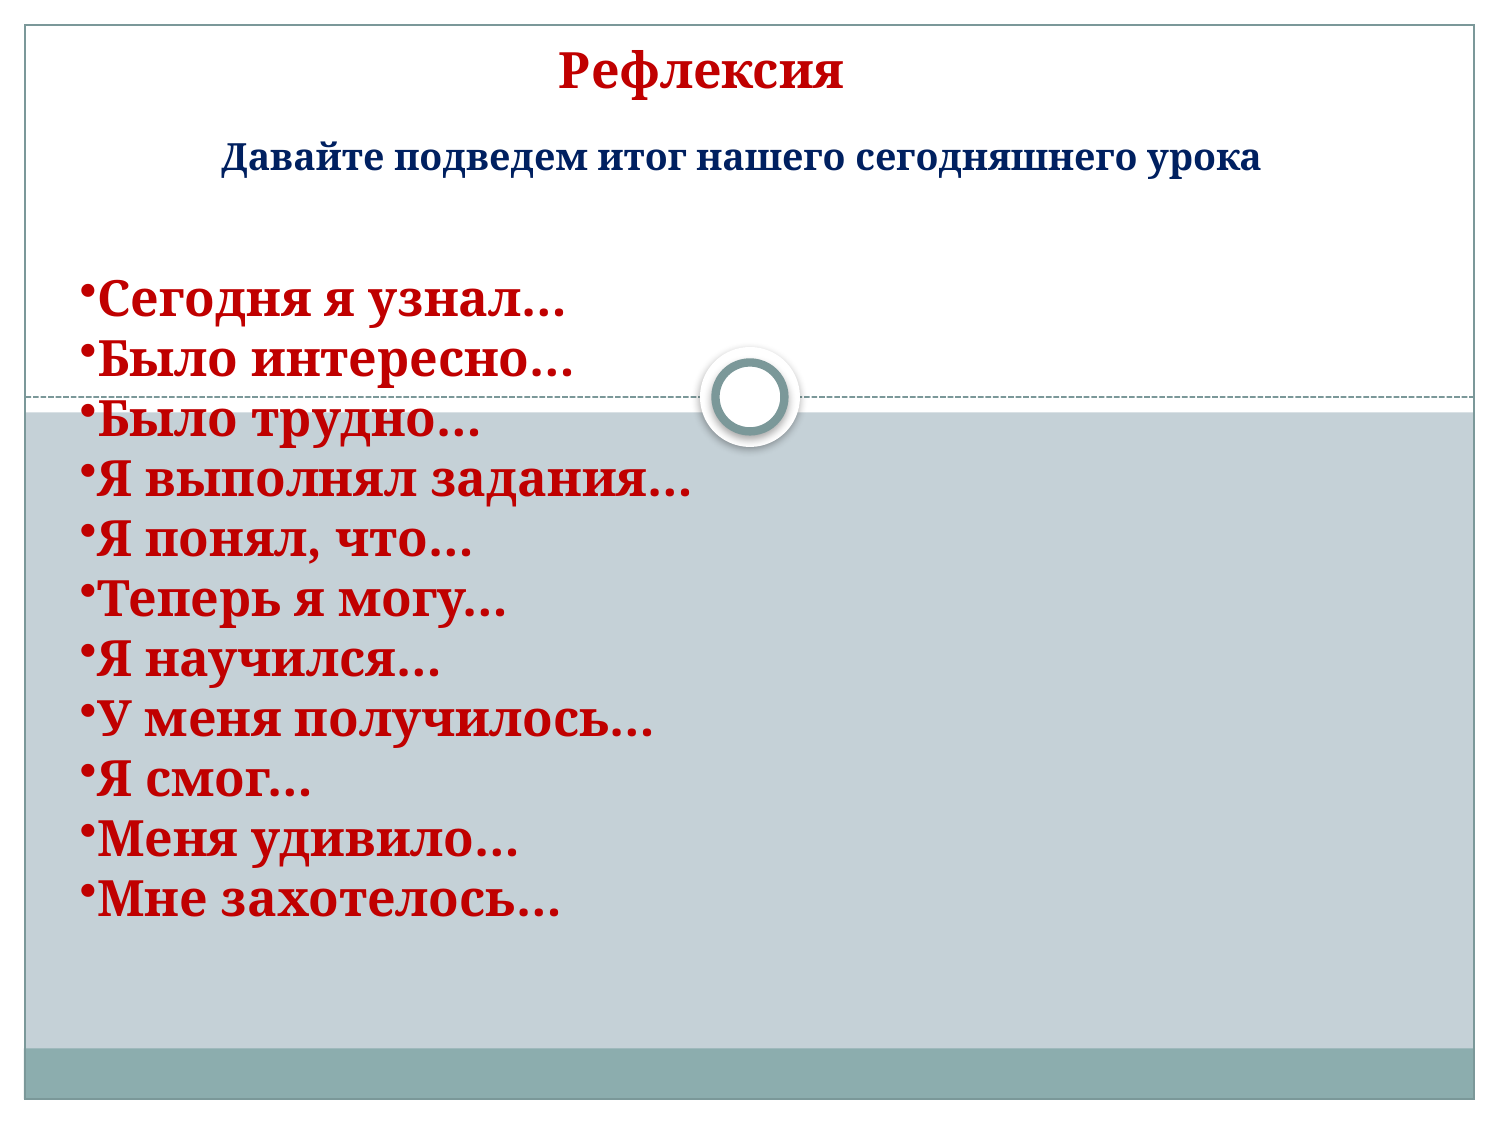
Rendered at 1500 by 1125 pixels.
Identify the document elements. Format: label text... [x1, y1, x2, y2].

text_box Сегодня я узнал… Было интересно… Было трудно… Я выполнял задания… Я понял, что… Теперь я могу… Я научился… У меня получилось… Я смог… Меня удивило… Мне захотелось… [64, 258, 786, 934]
text_box Рефлексия [544, 30, 860, 106]
text_box Давайте подведем итог нашего сегодняшнего урока [206, 125, 1341, 186]
